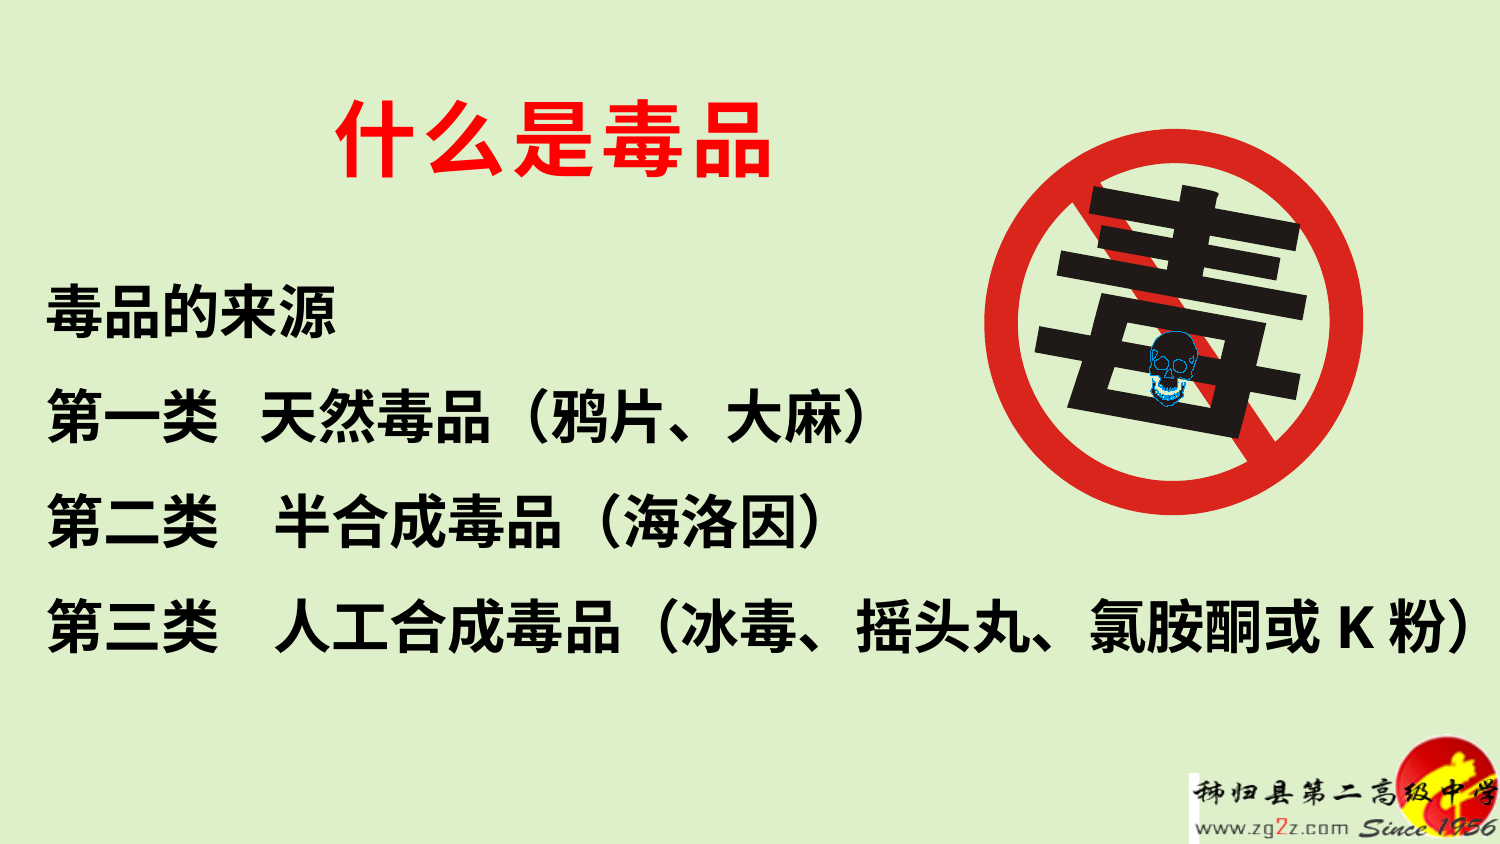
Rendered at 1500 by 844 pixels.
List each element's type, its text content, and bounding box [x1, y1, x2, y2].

text_box 什么是毒品 [318, 79, 790, 194]
text_box 毒品的来源 第一类 天然毒品（鸦片、大麻） 第二类 半合成毒品（海洛因） 第三类 人工合成毒品（冰毒、摇头丸、氯胺酮或K粉） [30, 232, 1500, 668]
picture [1188, 733, 1500, 844]
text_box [983, 128, 1364, 516]
